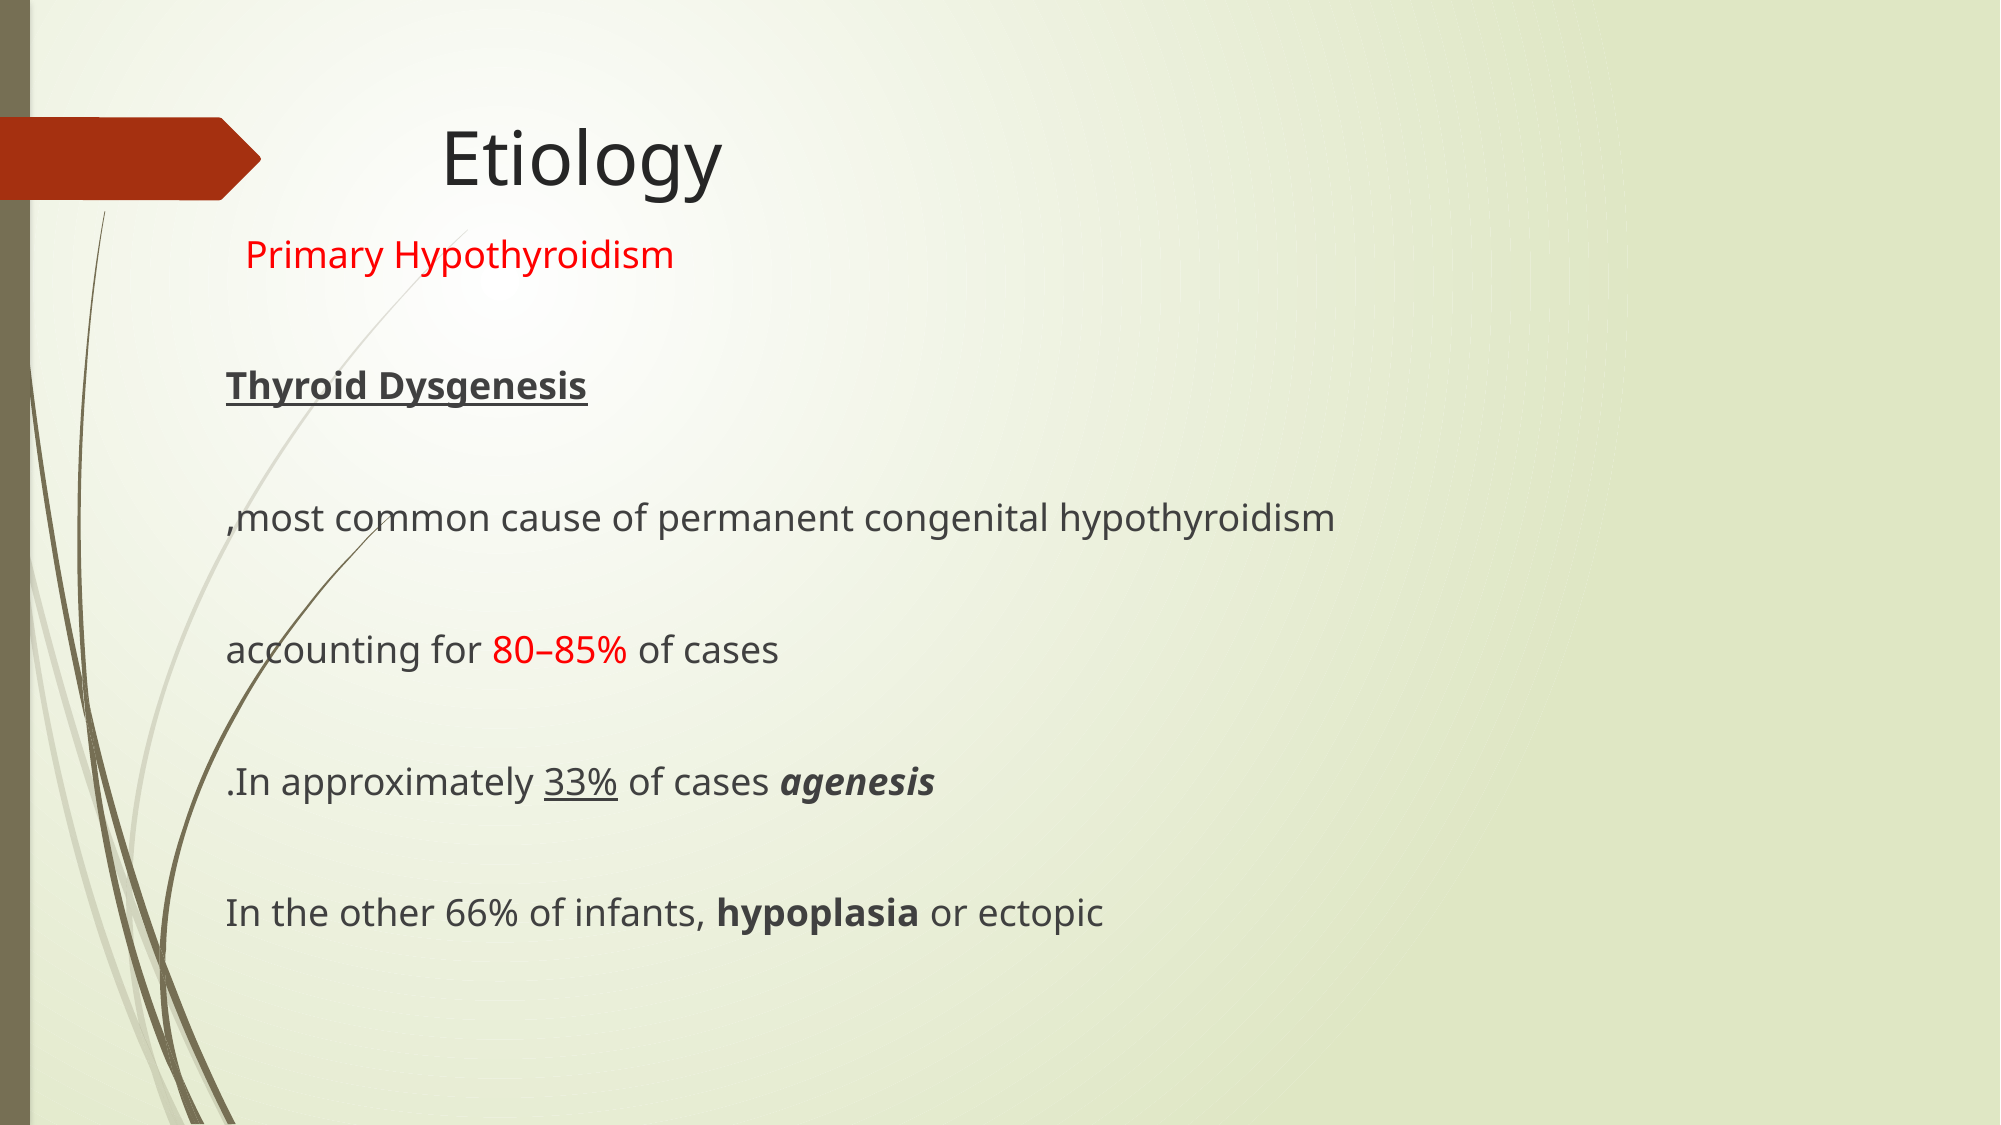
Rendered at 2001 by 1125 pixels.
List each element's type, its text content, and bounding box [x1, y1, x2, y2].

title Etiology [425, 102, 1888, 223]
list Primary Hypothyroidism Thyroid Dysgenesis most common cause of permanent congenital hypothyroidism, accounting for 80–85% of cases In approximately 33% of cases agenesis. In the other 66% of infants, hypoplasia or ectopic [210, 223, 1888, 969]
